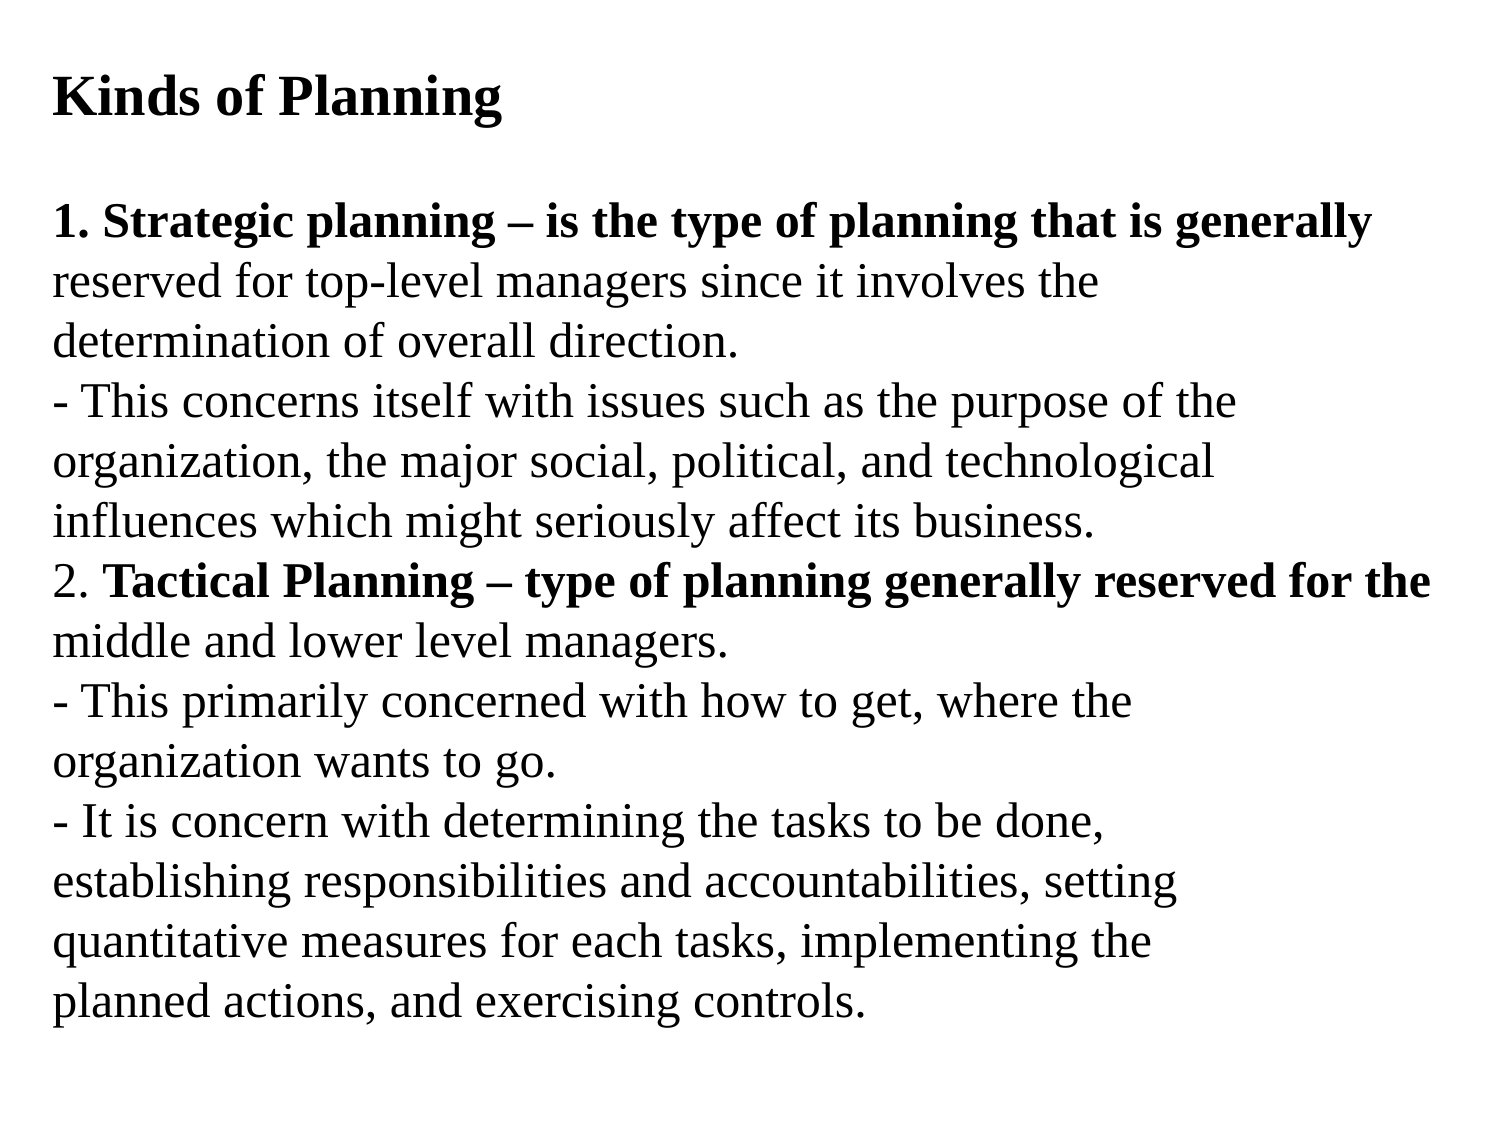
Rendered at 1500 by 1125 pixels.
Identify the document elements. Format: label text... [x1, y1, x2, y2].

text_box Kinds of Planning 1. Strategic planning – is the type of planning that is generally reserved for top-level managers since it involves the determination of overall direction. - This concerns itself with issues such as the purpose of the organization, the major social, political, and technological influences which might seriously affect its business. 2. Tactical Planning – type of planning generally reserved for the middle and lower level managers. - This primarily concerned with how to get, where the organization wants to go. - It is concern with determining the tasks to be done, establishing responsibilities and accountabilities, setting quantitative measures for each tasks, implementing the planned actions, and exercising controls. [37, 50, 1459, 1035]
